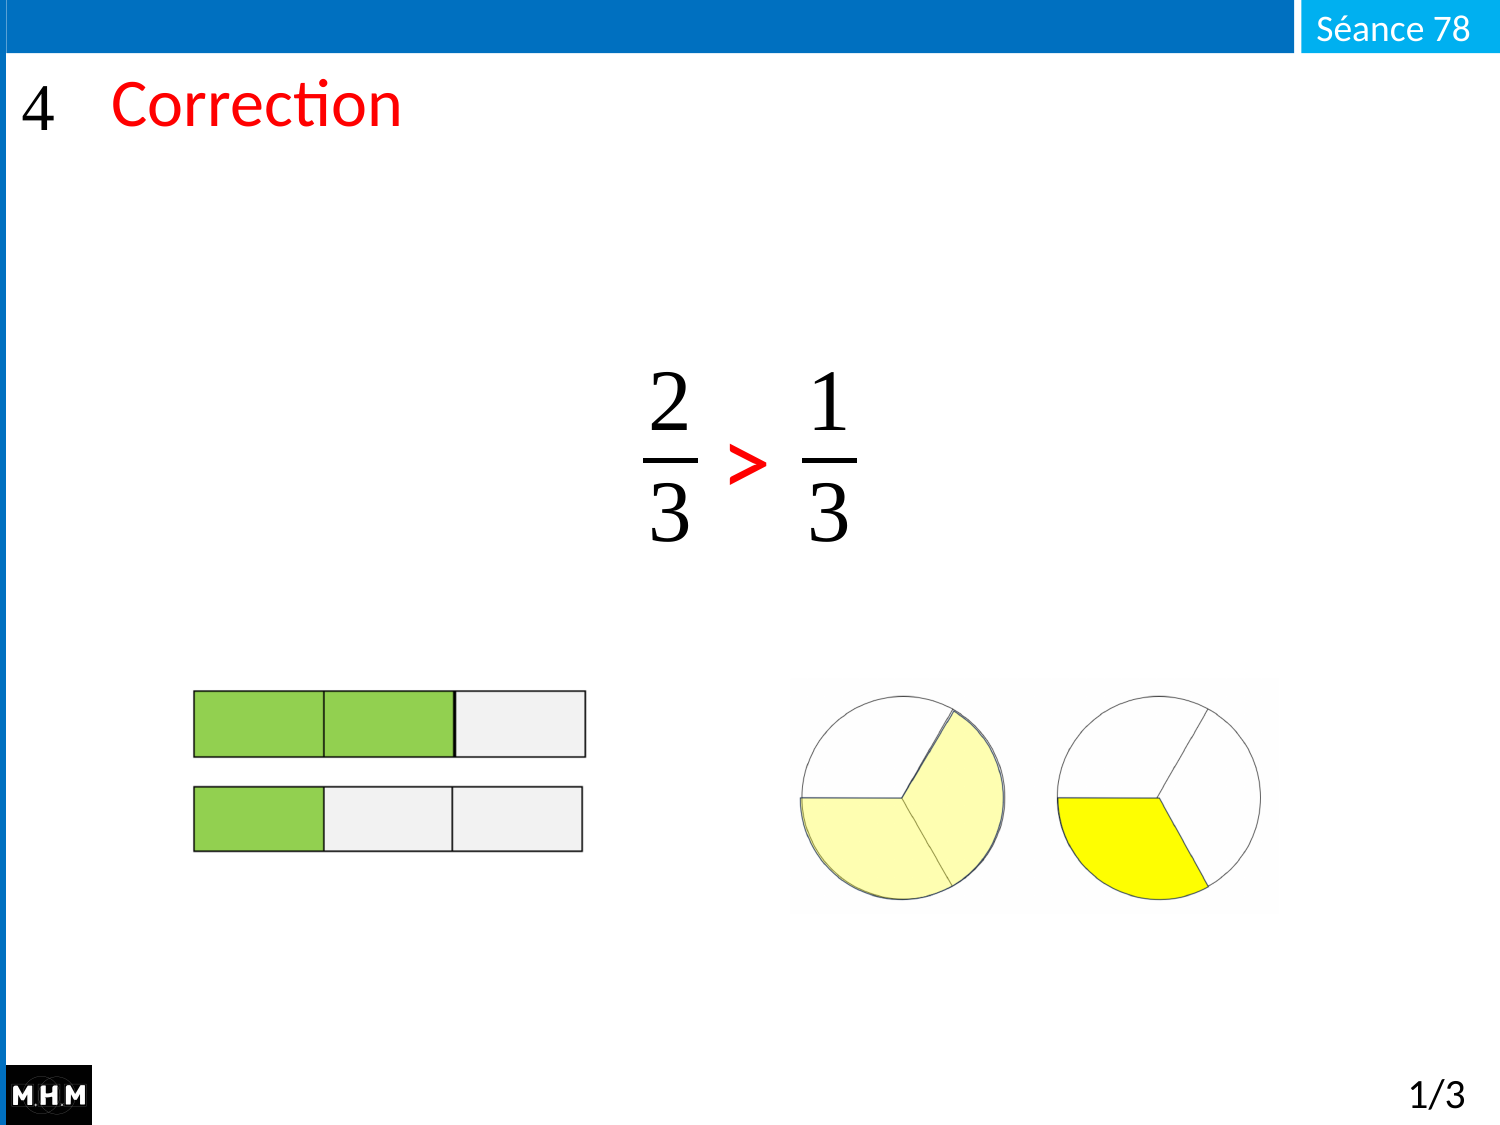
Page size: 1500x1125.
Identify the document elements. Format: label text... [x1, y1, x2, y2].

picture [181, 678, 638, 857]
picture [6, 1065, 92, 1125]
picture [790, 678, 1279, 914]
text_box > [706, 389, 794, 525]
list 1/3 [1373, 1064, 1500, 1125]
title Correction [96, 60, 1391, 150]
